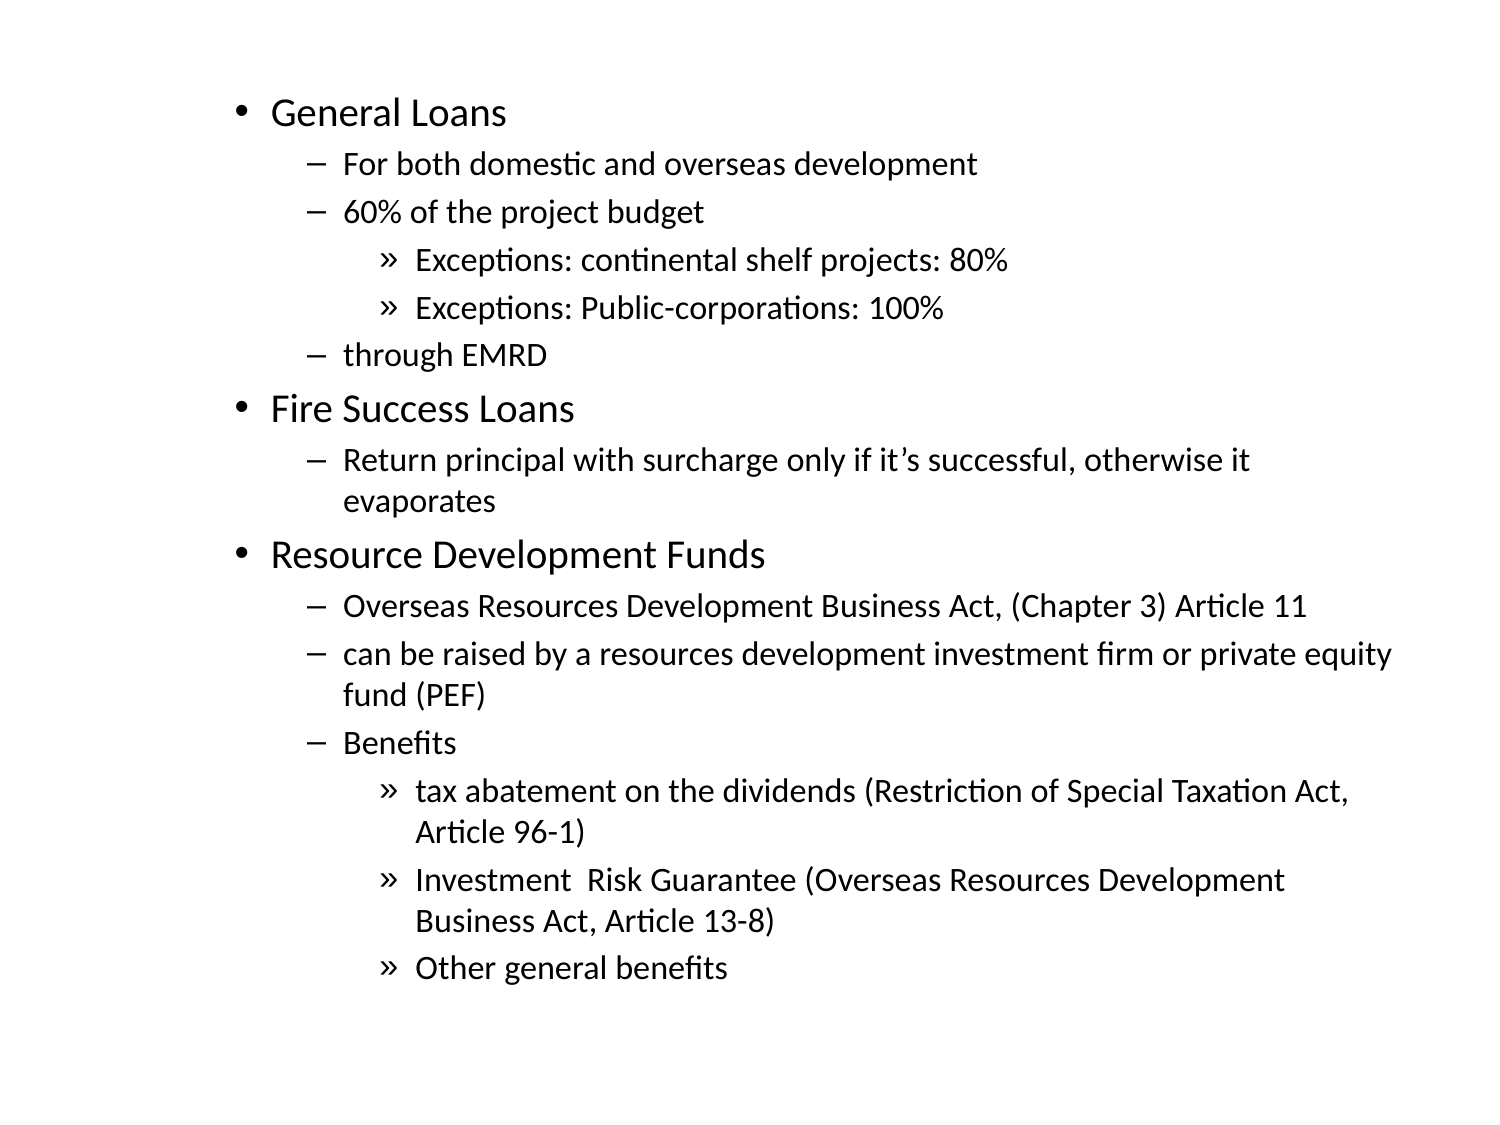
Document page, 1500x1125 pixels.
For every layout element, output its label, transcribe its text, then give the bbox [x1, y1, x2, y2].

list General Loans For both domestic and overseas development 60% of the project budget Exceptions: continental shelf projects: 80% Exceptions: Public-corporations: 100% through EMRD Fire Success Loans Return principal with surcharge only if it’s successful, otherwise it evaporates Resource Development Funds Overseas Resources Development Business Act, (Chapter 3) Article 11 can be raised by a resources development investment firm or private equity fund (PEF) Benefits tax abatement on the dividends (Restriction of Special Taxation Act, Article 96-1) Investment Risk Guarantee (Overseas Resources Development Business Act, Article 13-8) Other general benefits [75, 78, 1425, 1005]
